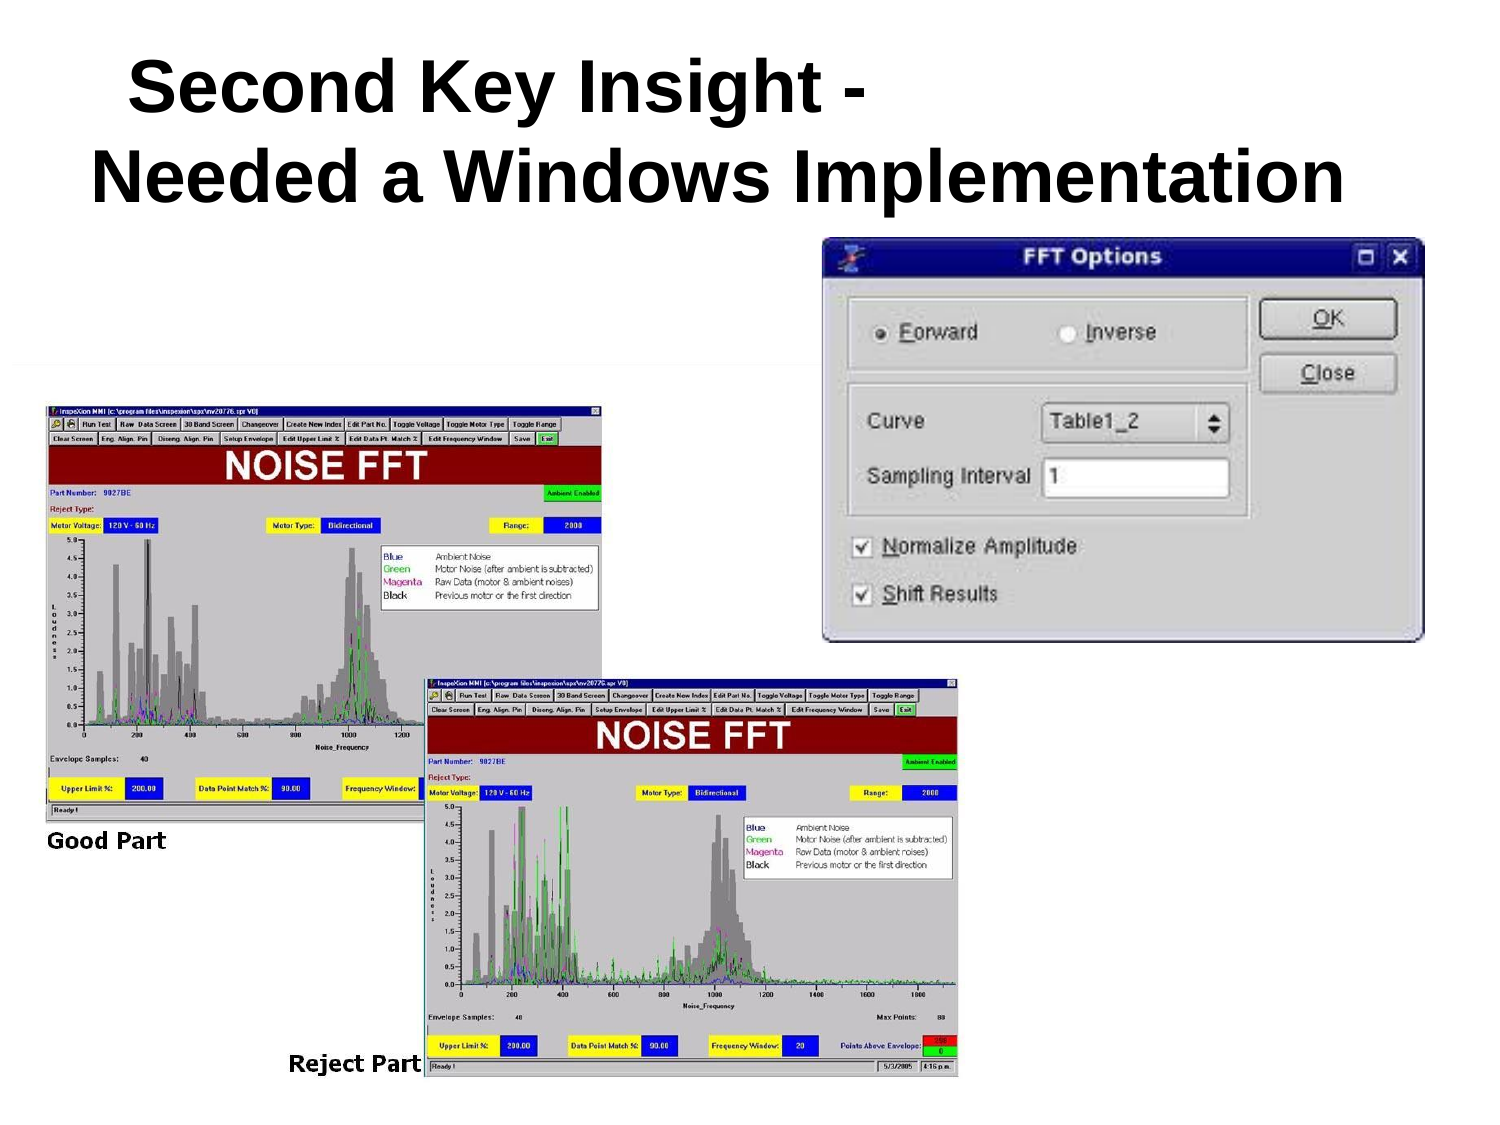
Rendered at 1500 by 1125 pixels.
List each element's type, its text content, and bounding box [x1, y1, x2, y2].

text_box [12, 362, 991, 1117]
title Second Key Insight - Needed a Windows Implementation [75, 45, 1425, 233]
text_box [821, 237, 1425, 643]
